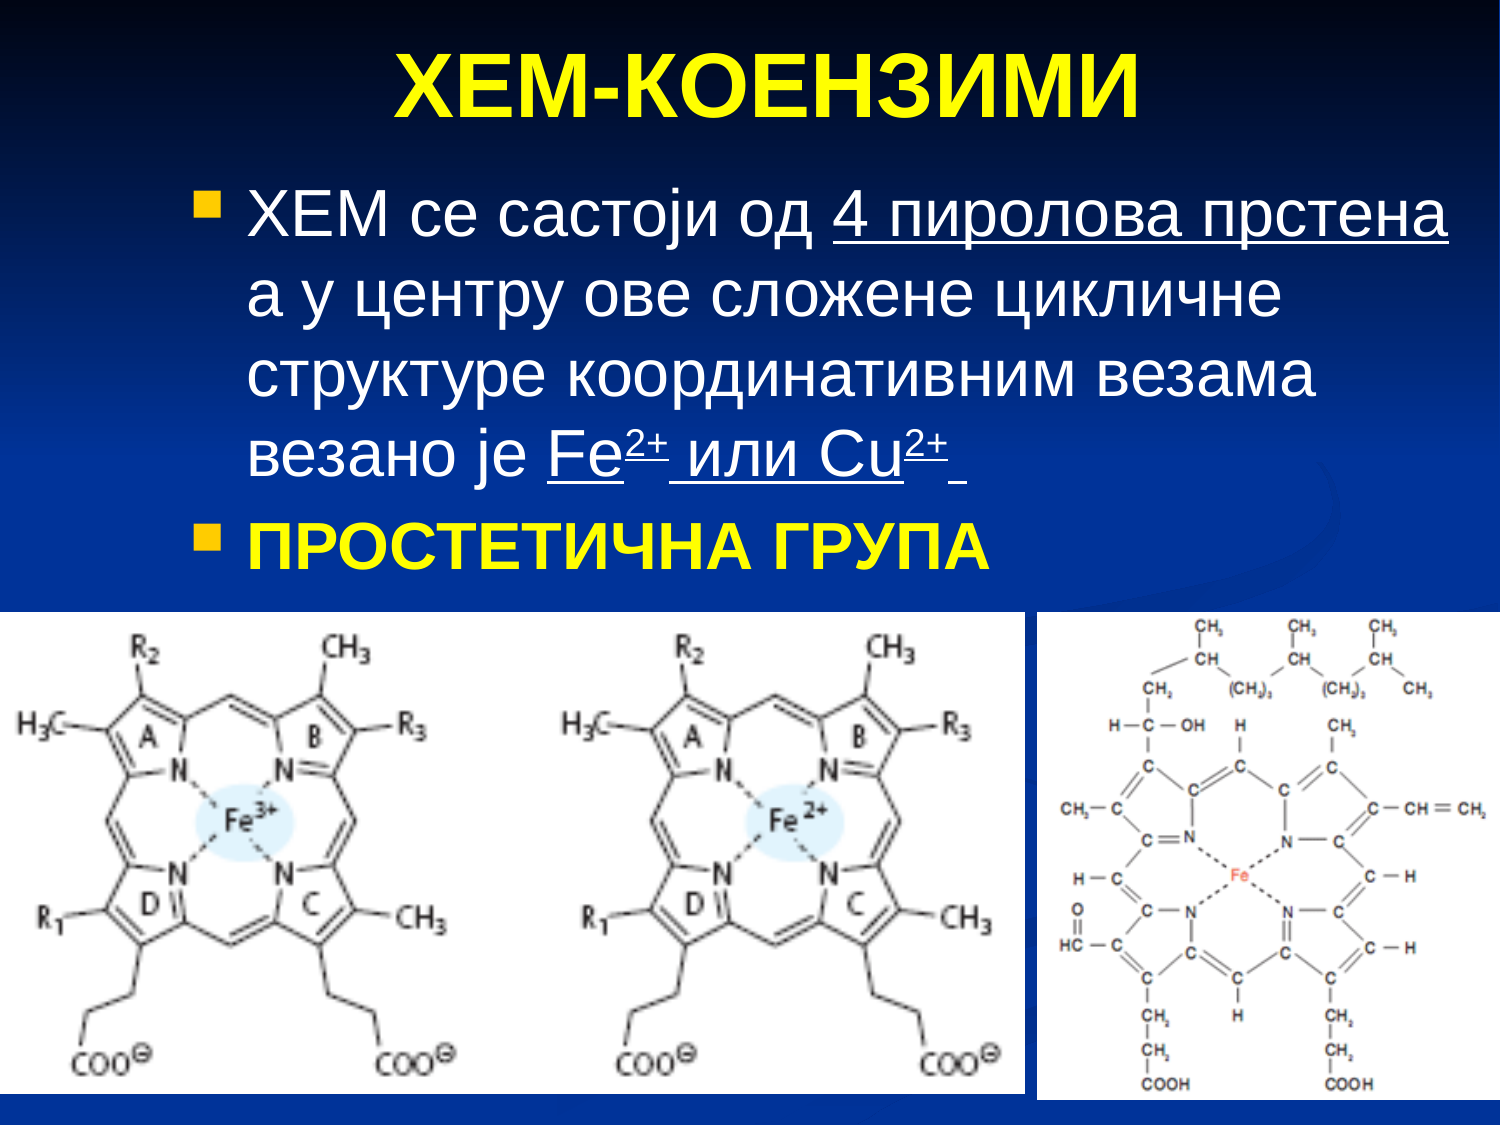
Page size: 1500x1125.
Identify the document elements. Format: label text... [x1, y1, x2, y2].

title ХЕМ-КОЕНЗИМИ [162, 0, 1400, 163]
picture [0, 612, 1026, 1094]
picture [1037, 612, 1500, 1101]
list ХЕМ се састоји од 4 пиролова прстена а у центру ове сложене цикличне структуре координативним везама везано је Fe2+ или Cu2+ ПРОСТЕТИЧНА ГРУПА [174, 162, 1500, 600]
